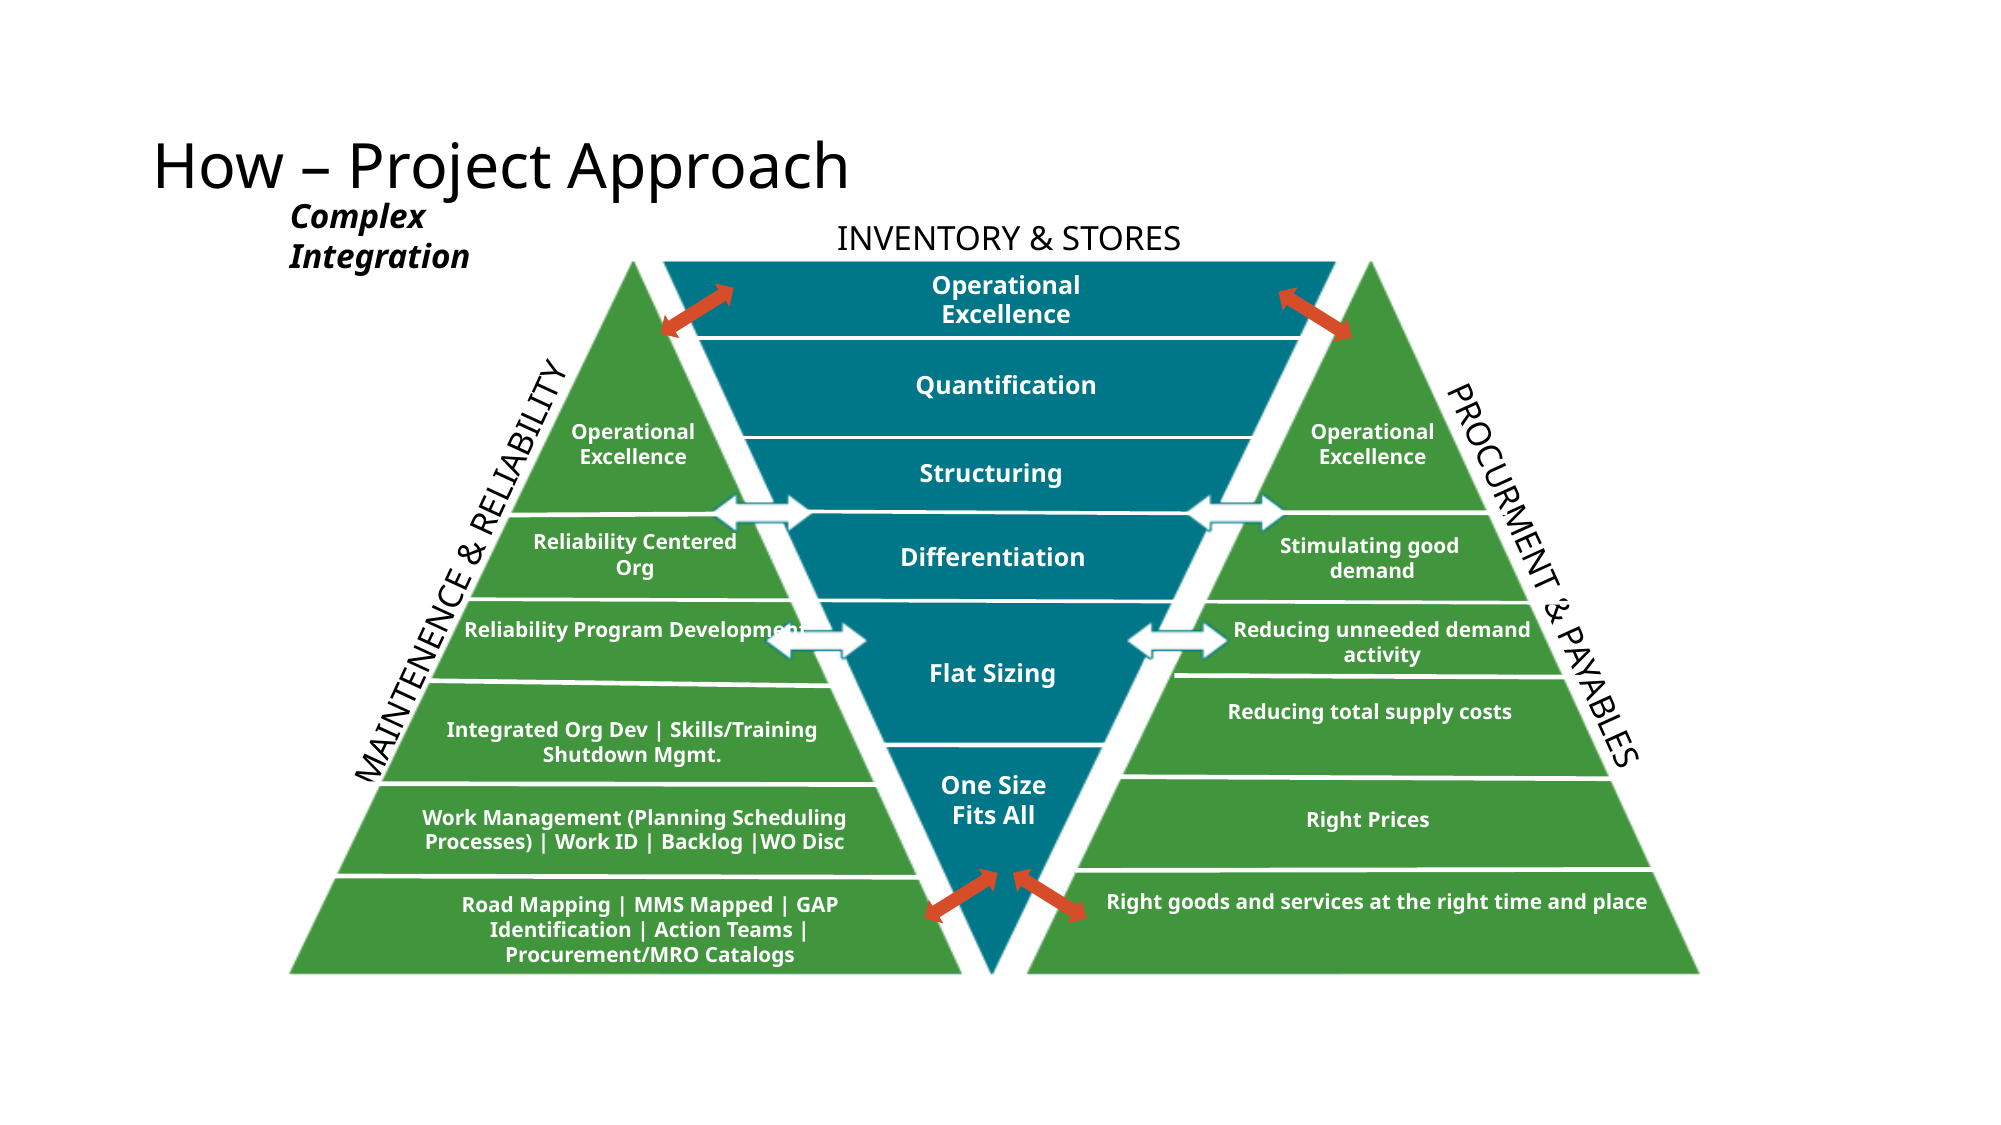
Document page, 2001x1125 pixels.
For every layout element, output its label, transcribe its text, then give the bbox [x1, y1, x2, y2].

text_box Complex Integration [275, 187, 581, 251]
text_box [425, 680, 840, 686]
text_box INVENTORY & STORES [766, 209, 1253, 251]
picture [264, 251, 1722, 989]
title How – Project Approach [137, 59, 1863, 278]
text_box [464, 599, 1688, 604]
